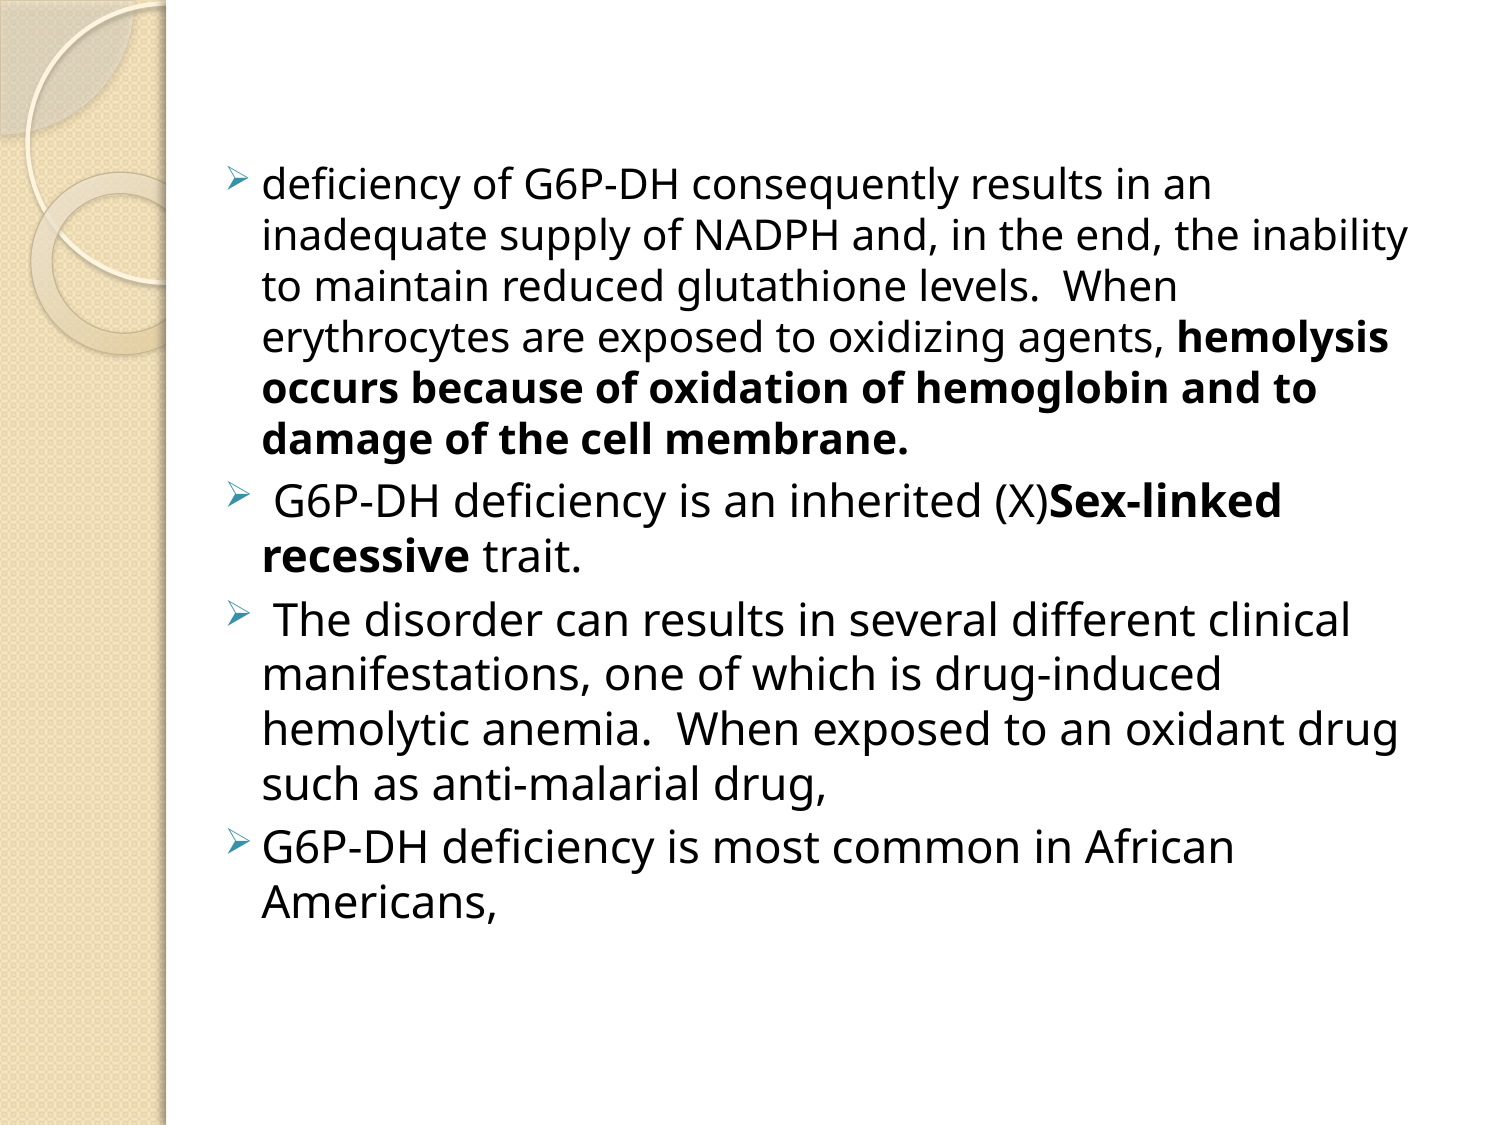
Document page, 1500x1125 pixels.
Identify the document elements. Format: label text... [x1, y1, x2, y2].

list deficiency of G6P-DH consequently results in an inadequate supply of NADPH and, in the end, the inability to maintain reduced glutathione levels. When erythrocytes are exposed to oxidizing agents, hemolysis occurs because of oxidation of hemoglobin and to damage of the cell membrane. G6P-DH deficiency is an inherited (X)Sex-linked recessive trait. The disorder can results in several different clinical manifestations, one of which is drug-induced hemolytic anemia. When exposed to an oxidant drug such as anti-malarial drug, G6P-DH deficiency is most common in African Americans, [199, 149, 1430, 938]
